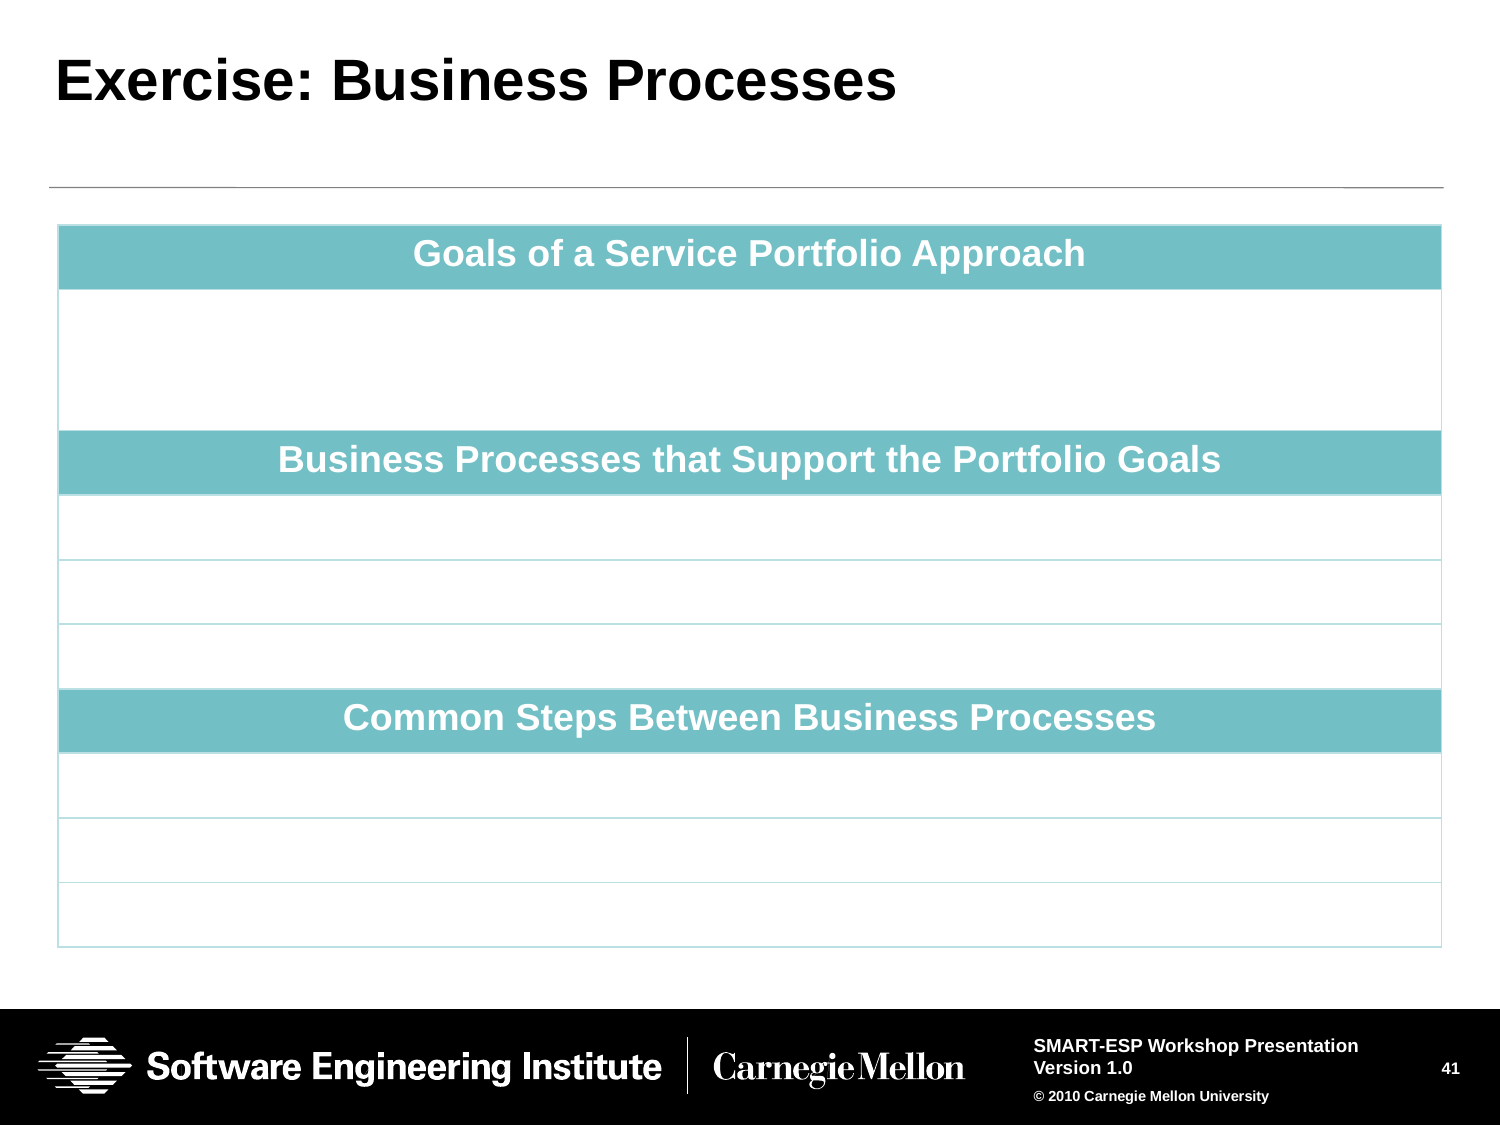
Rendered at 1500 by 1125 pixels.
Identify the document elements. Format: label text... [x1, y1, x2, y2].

table_cell [59, 496, 1441, 559]
table_cell [59, 819, 1441, 882]
title Exercise: Business Processes [55, 49, 1451, 114]
table_header Goals of a Service Portfolio Approach [59, 226, 1441, 289]
table_cell Business Processes that Support the Portfolio Goals [59, 431, 1441, 494]
table_cell [59, 625, 1441, 688]
table_cell [59, 754, 1441, 817]
table_cell [59, 290, 1441, 430]
table_cell [59, 561, 1441, 623]
table_cell [59, 883, 1441, 946]
table_cell Common Steps Between Business Processes [59, 690, 1441, 752]
